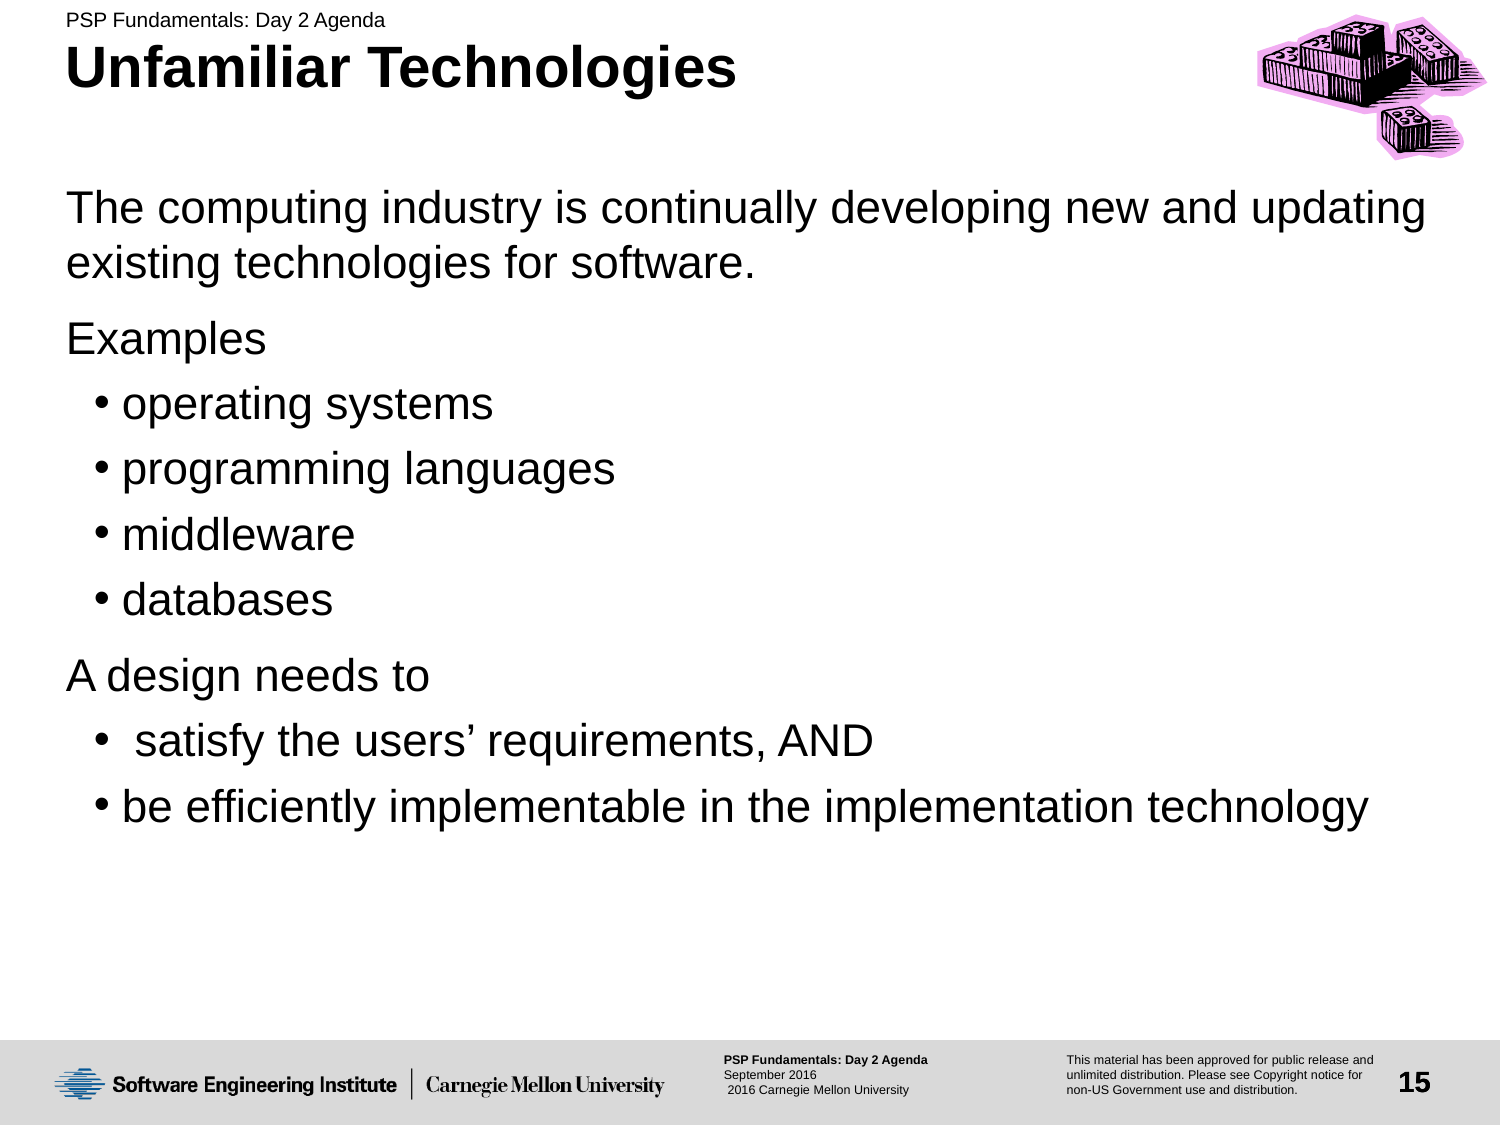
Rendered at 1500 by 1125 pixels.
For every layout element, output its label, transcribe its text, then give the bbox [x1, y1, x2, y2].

title Unfamiliar Technologies [65, 37, 1257, 148]
picture [1257, 14, 1488, 161]
picture [46, 1061, 673, 1104]
list The computing industry is continually developing new and updating existing technologies for software. Examples operating systems programming languages middleware databases A design needs to satisfy the users’ requirements, AND be efficiently implementable in the implementation technology [65, 177, 1431, 1000]
